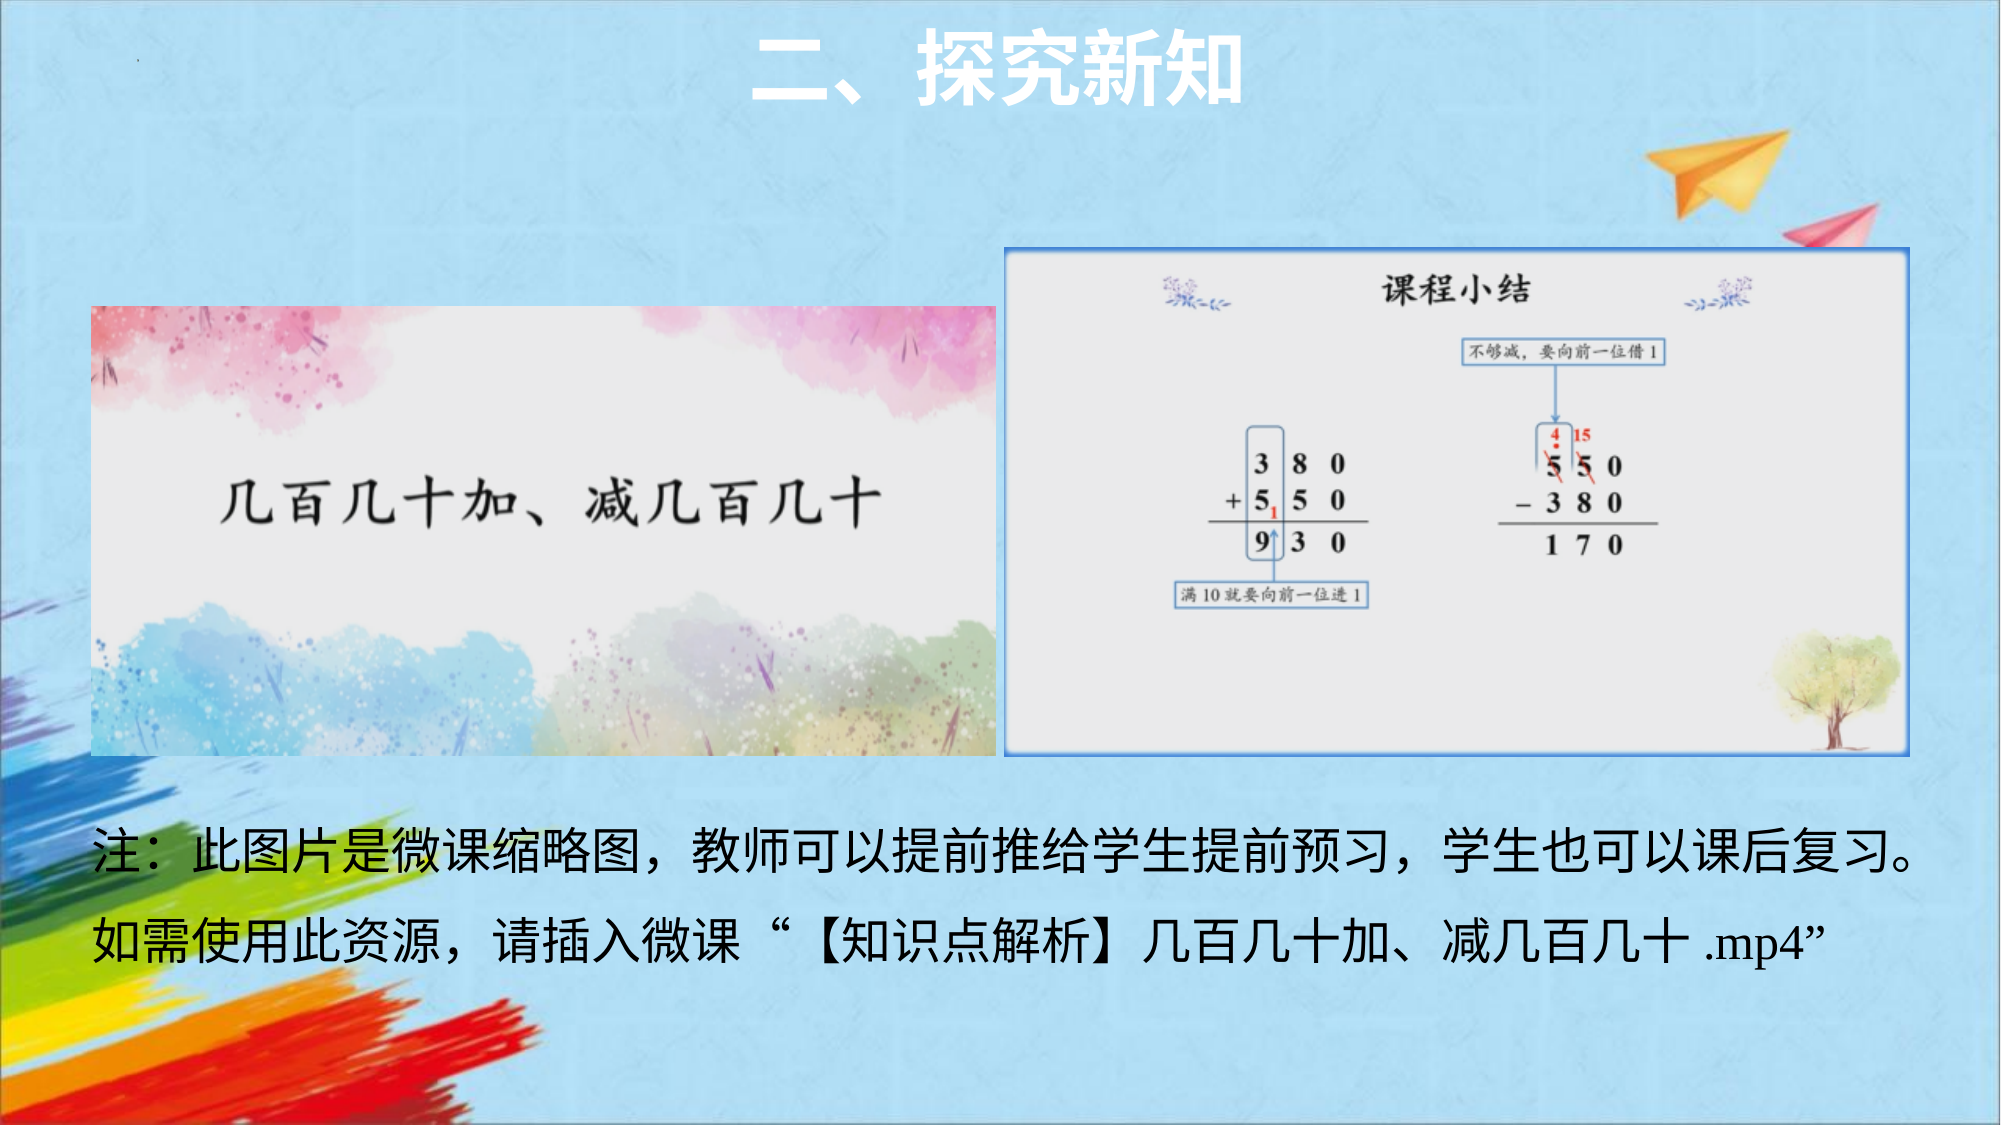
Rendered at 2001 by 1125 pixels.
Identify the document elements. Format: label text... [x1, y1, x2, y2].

text_box 注：此图片是微课缩略图，教师可以提前推给学生提前预习，学生也可以课后复习。如需使用此资源，请插入微课“【知识点解析】几百几十加、减几百几十.mp4” [76, 781, 1995, 977]
title 二、探究新知 [0, 0, 1999, 136]
picture [0, 0, 2001, 1125]
